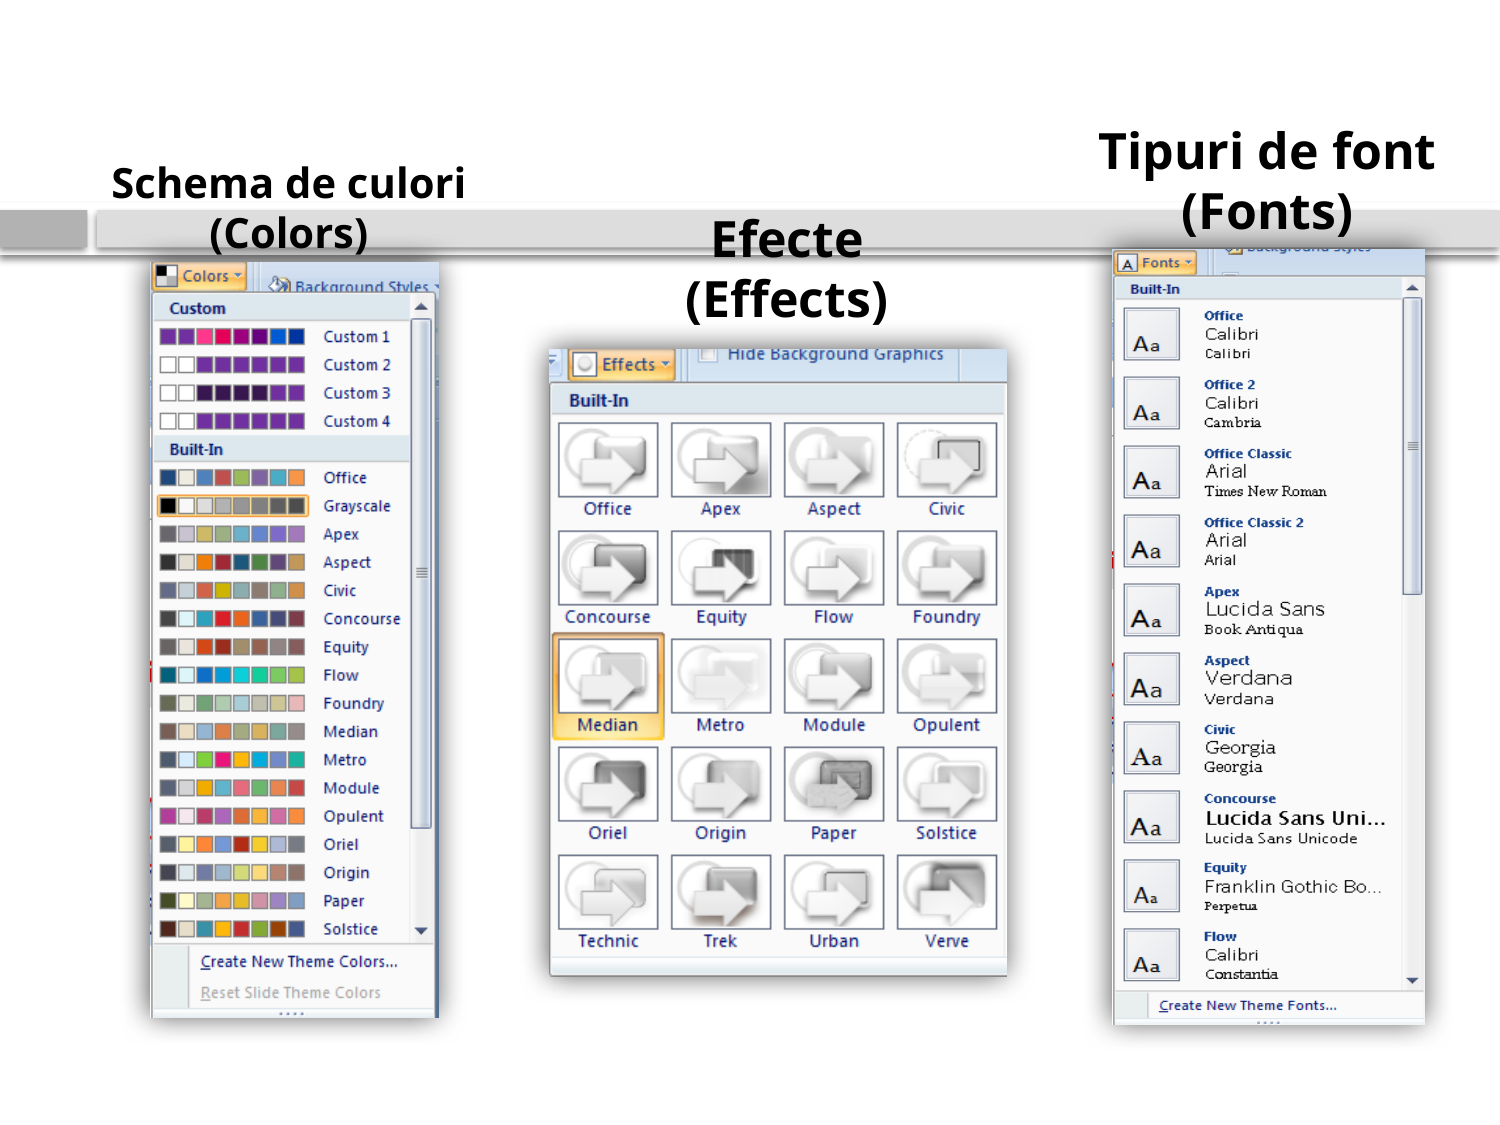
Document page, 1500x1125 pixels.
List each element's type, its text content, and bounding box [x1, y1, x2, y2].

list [1112, 249, 1426, 1025]
text_box Schema de culori (Colors) [96, 149, 482, 265]
picture [549, 349, 1007, 977]
text_box Tipuri de font (Fonts) [1083, 112, 1452, 248]
text_box Efecte (Effects) [671, 199, 904, 335]
picture [149, 262, 439, 1018]
